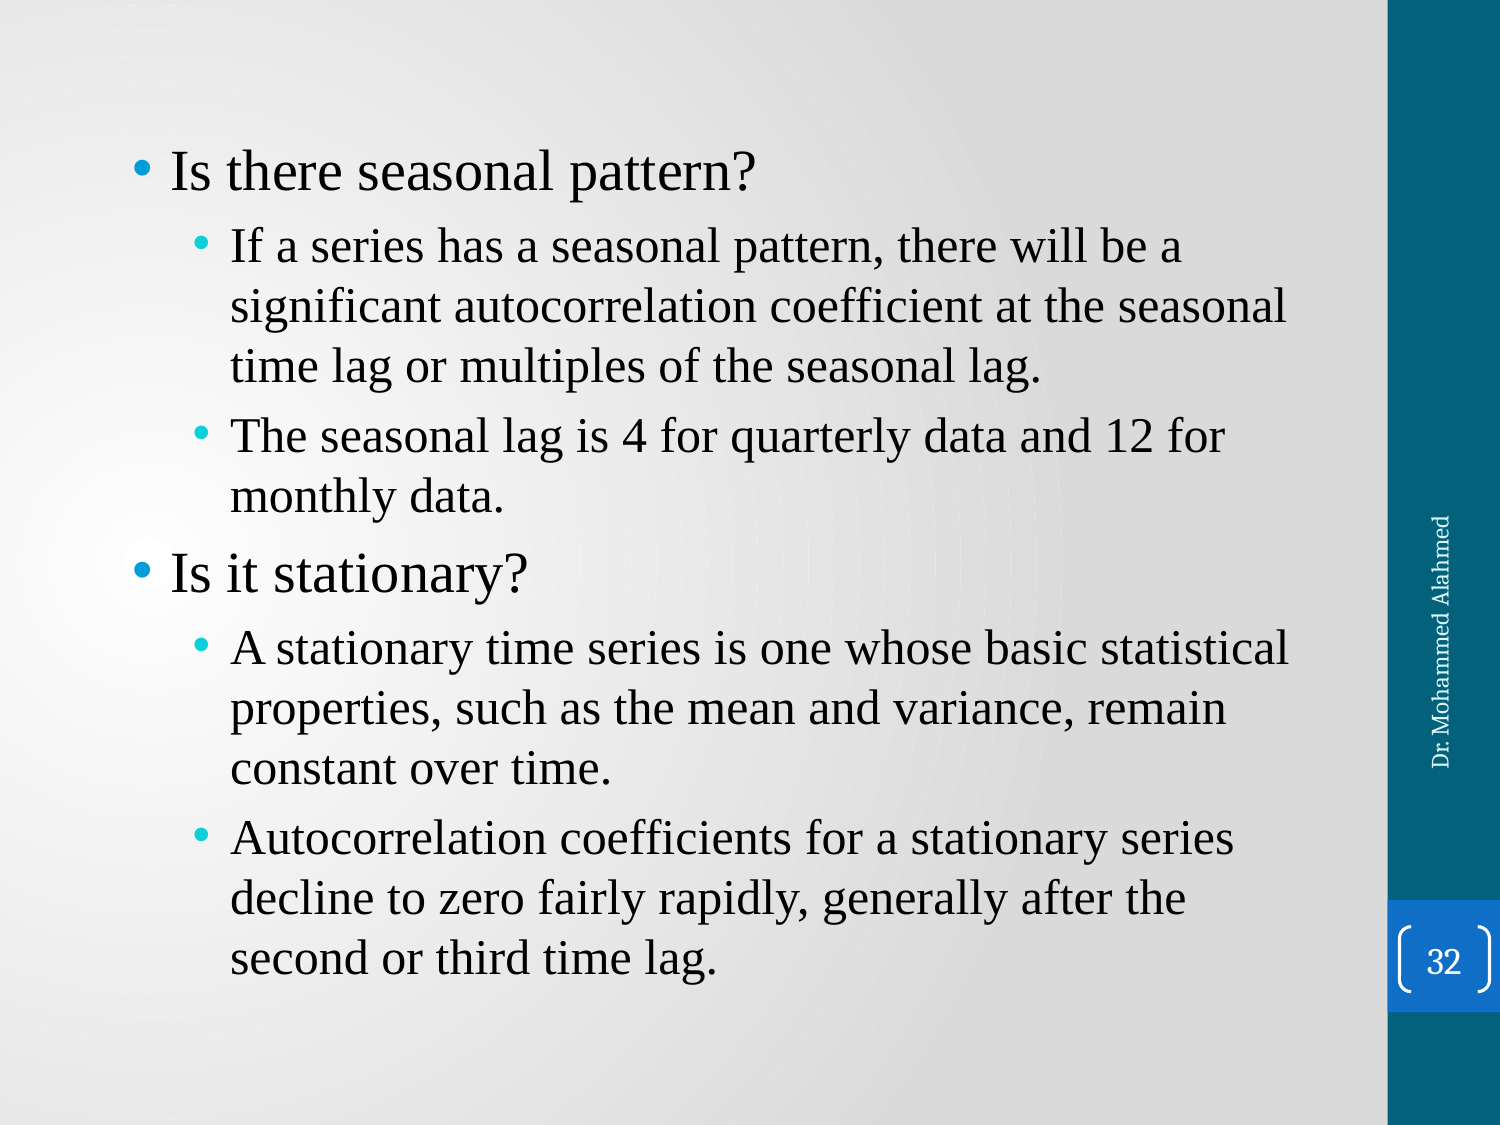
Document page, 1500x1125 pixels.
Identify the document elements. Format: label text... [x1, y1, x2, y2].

footer Dr. Mohammed Alahmed [1408, 500, 1469, 889]
list Is there seasonal pattern? If a series has a seasonal pattern, there will be a significant autocorrelation coefficient at the seasonal time lag or multiples of the seasonal lag. The seasonal lag is 4 for quarterly data and 12 for monthly data. Is it stationary? A stationary time series is one whose basic statistical properties, such as the mean and variance, remain constant over time. Autocorrelation coefficients for a stationary series decline to zero fairly rapidly, generally after the second or third time lag. [50, 125, 1350, 1013]
slide_number 32 [1397, 925, 1492, 994]
